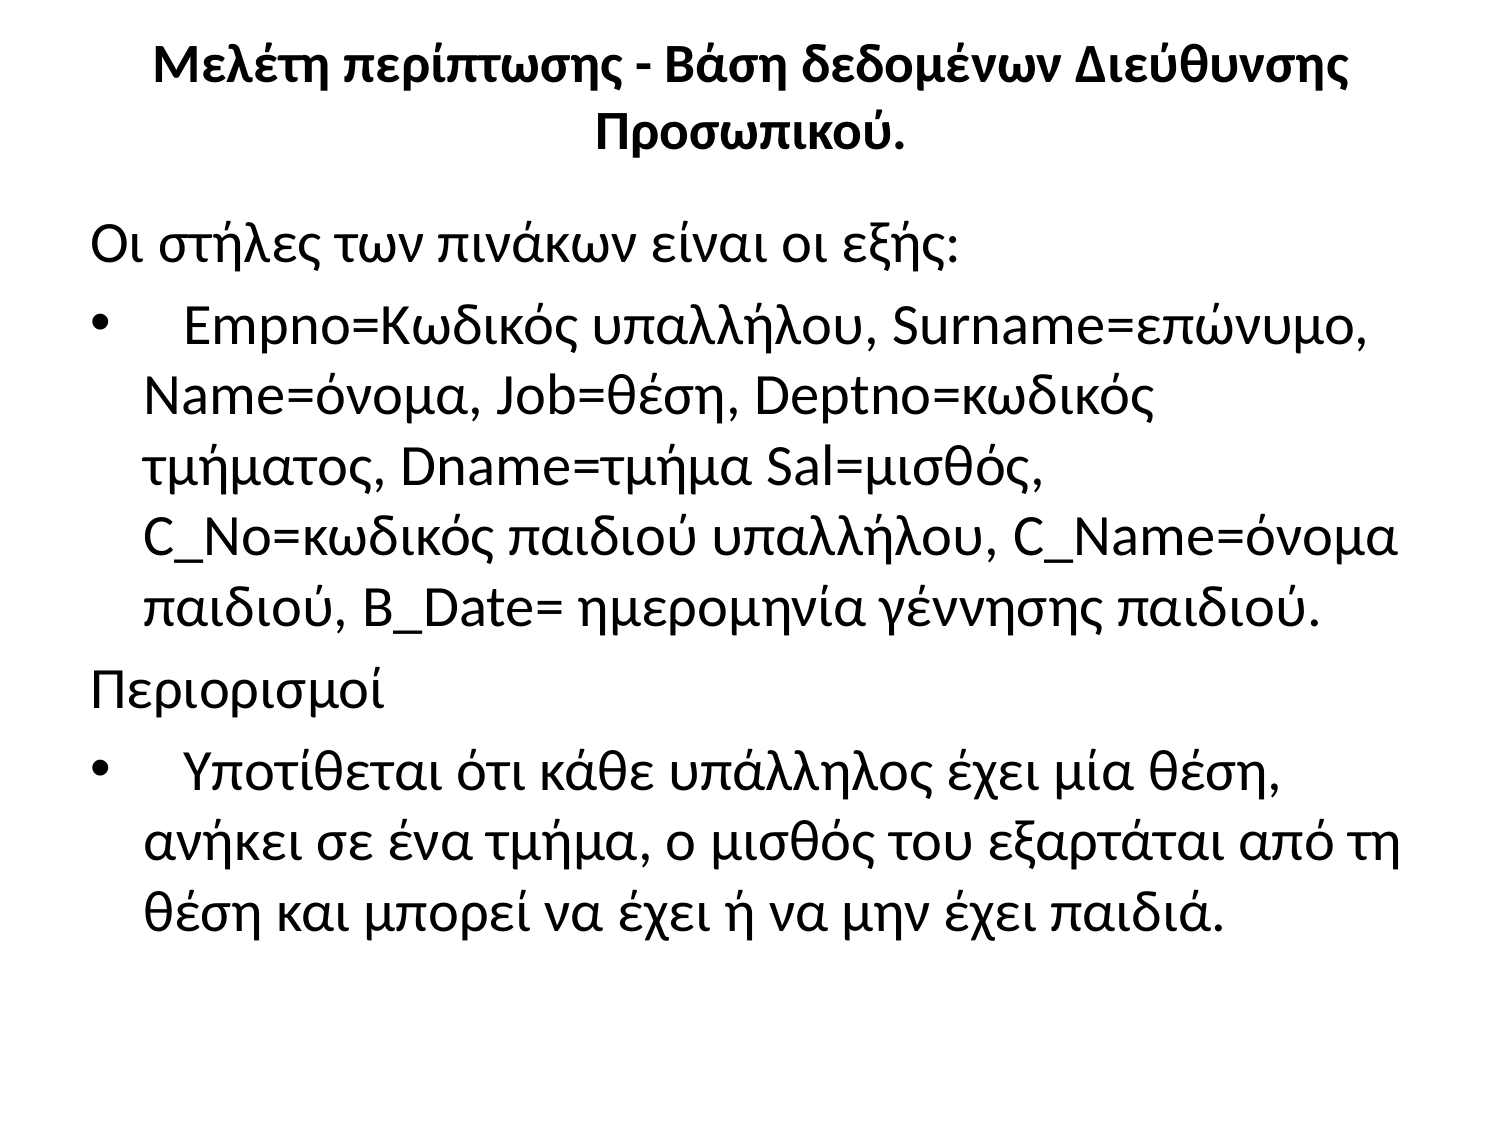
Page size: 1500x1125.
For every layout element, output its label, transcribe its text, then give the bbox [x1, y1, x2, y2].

list Οι στήλες των πινάκων είναι οι εξής: Empno=Κωδικός υπαλλήλου, Surname=επώνυμο, Name=όνομα, Job=θέση, Deptno=κωδικός τμήματος, Dname=τμήμα Sal=μισθός, C_No=κωδικός παιδιού υπαλλήλου, C_Name=όνομα παιδιού, B_Date= ημερομηνία γέννησης παιδιού. Περιορισμοί Υποτίθεται ότι κάθε υπάλληλος έχει μία θέση, ανήκει σε ένα τμήμα, ο μισθός του εξαρτάται από τη θέση και μπορεί να έχει ή να μην έχει παιδιά. [75, 196, 1425, 1024]
title Μελέτη περίπτωσης - Βάση δεδομένων Διεύθυνσης Προσωπικού. [76, 19, 1427, 169]
